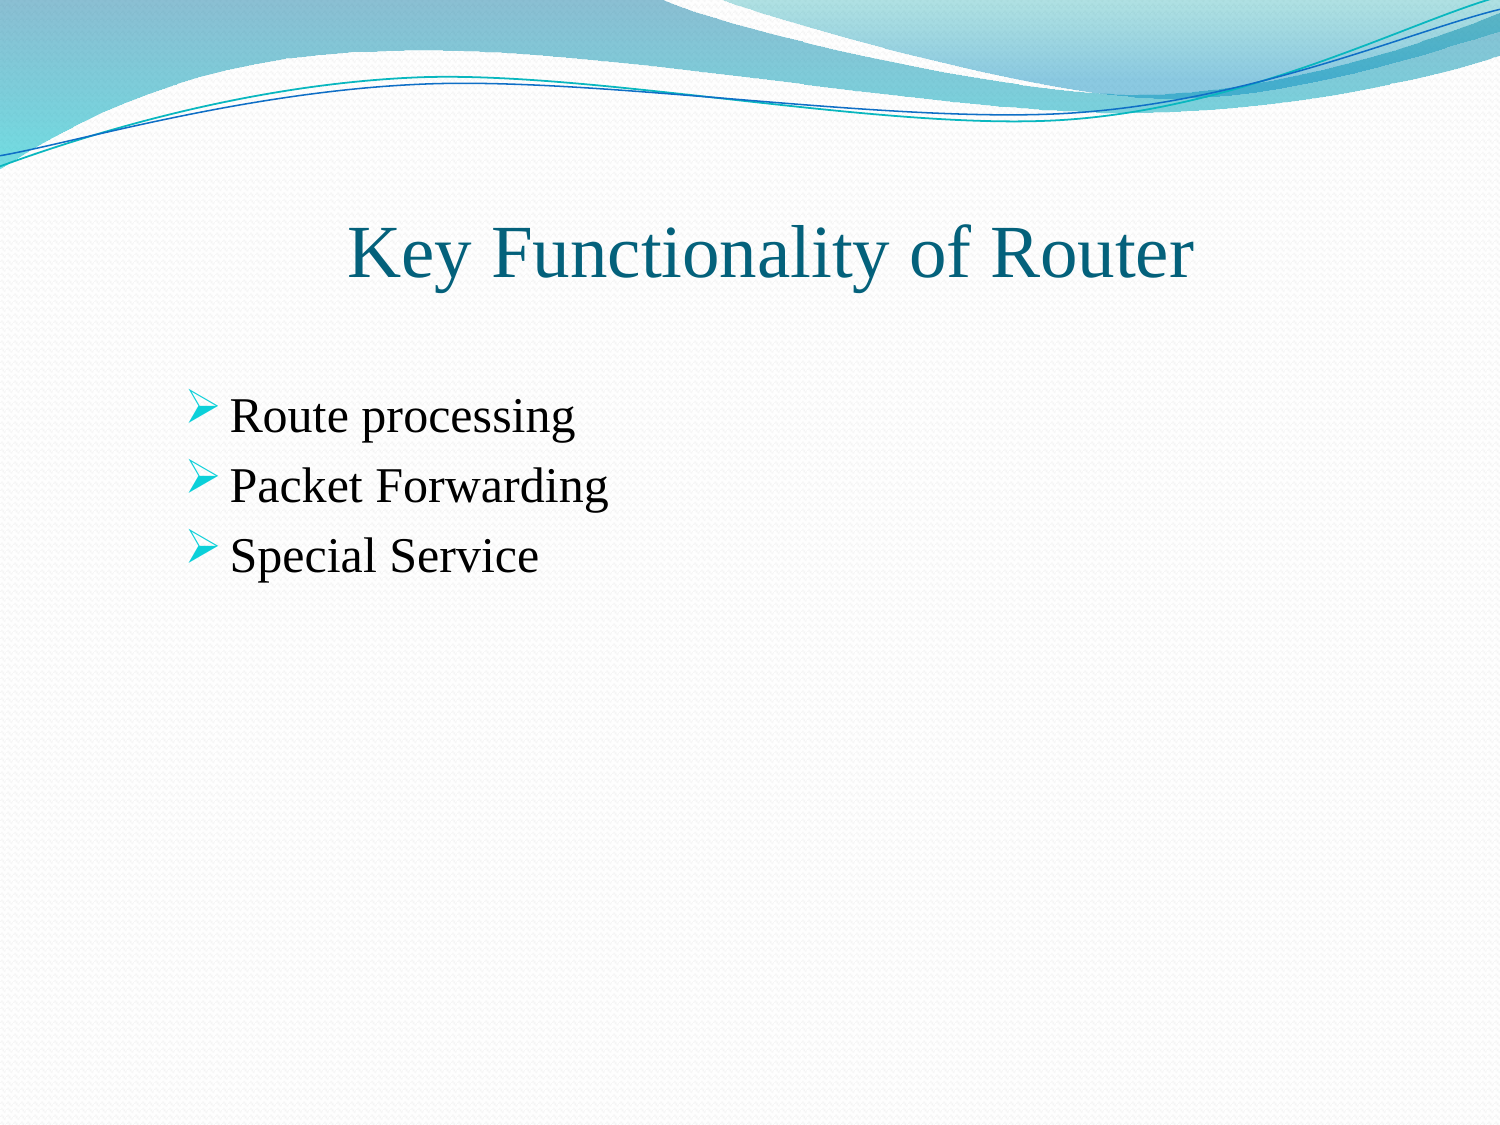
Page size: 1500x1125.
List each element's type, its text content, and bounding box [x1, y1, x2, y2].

title Key Functionality of Router [128, 187, 1395, 293]
list Route processing Packet Forwarding Special Service [169, 375, 838, 797]
